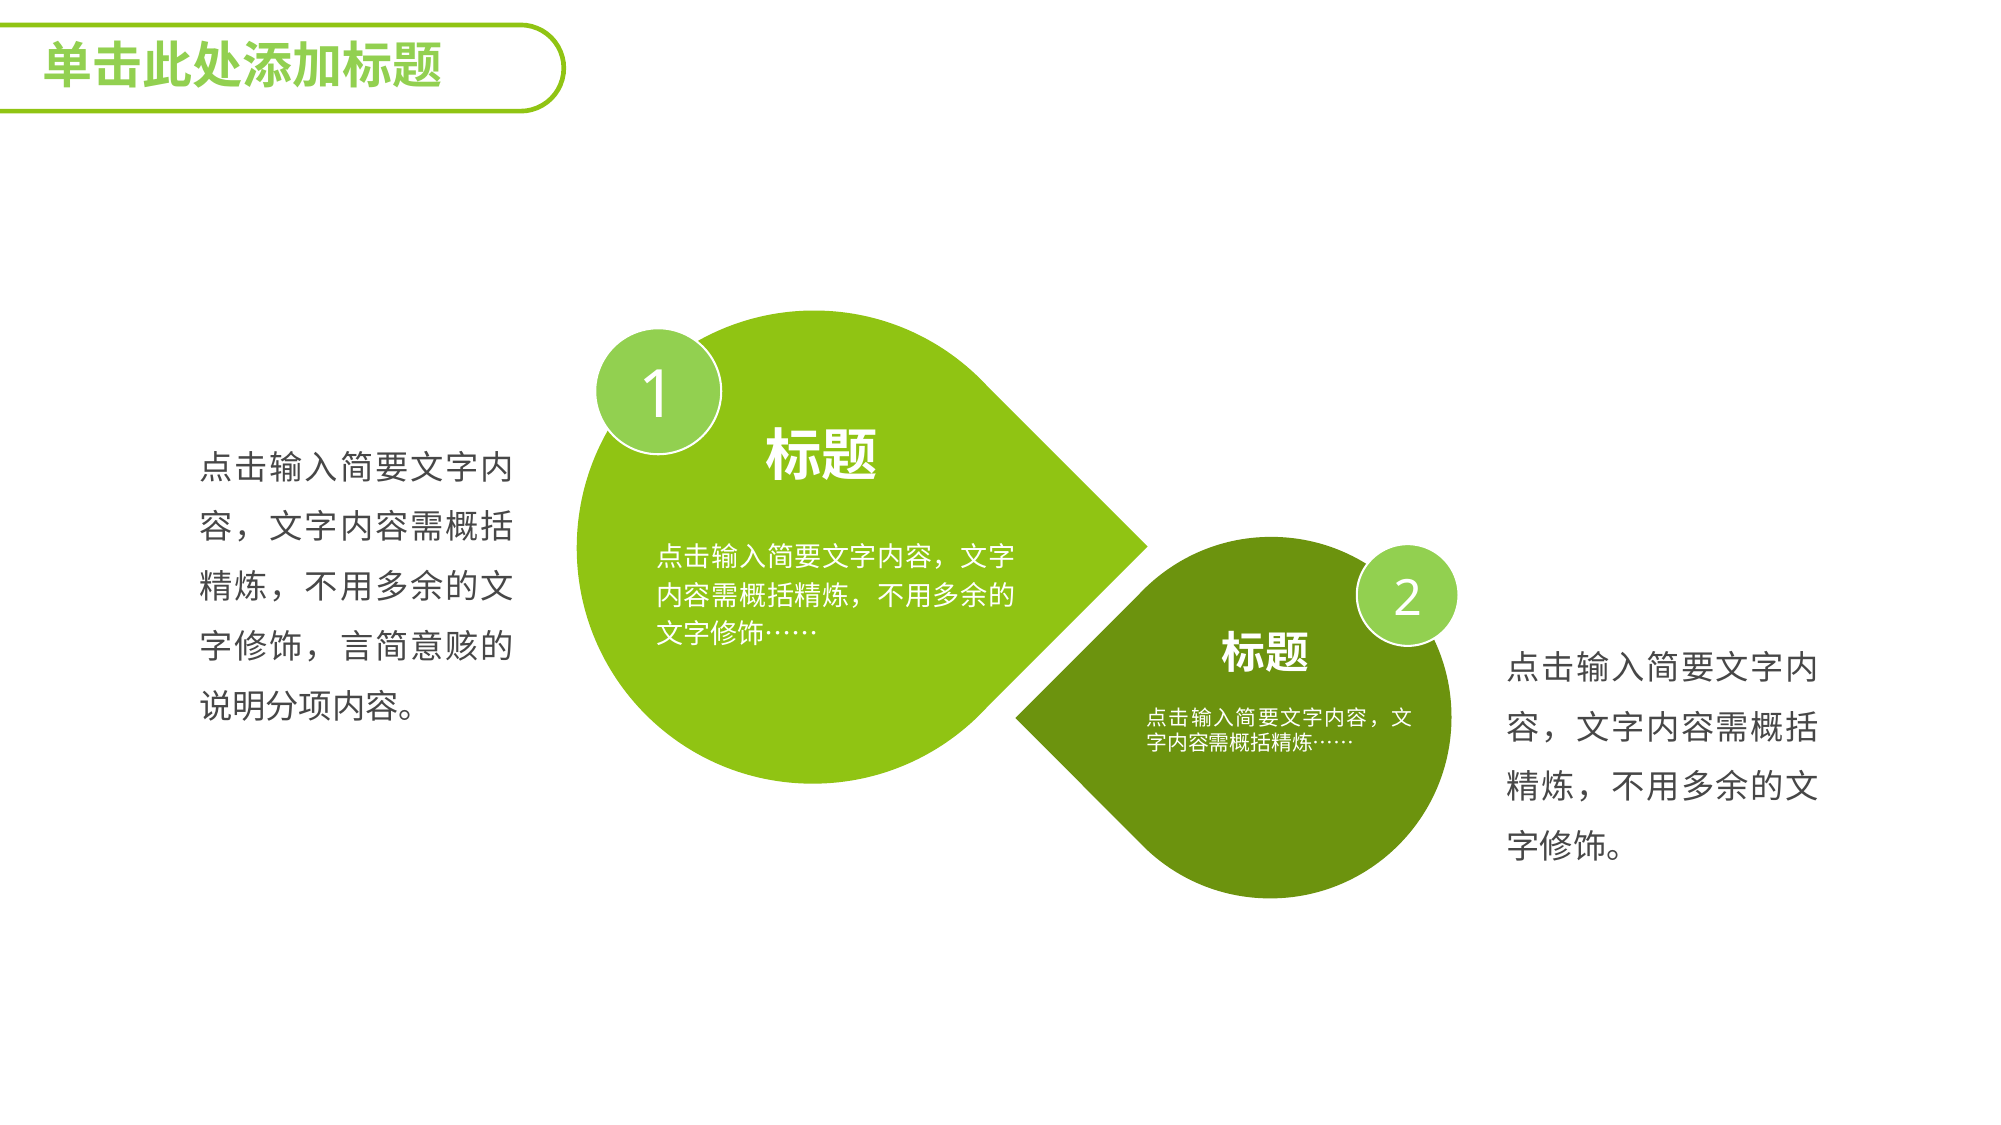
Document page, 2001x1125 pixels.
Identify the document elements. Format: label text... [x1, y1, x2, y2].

text_box [1013, 535, 1453, 900]
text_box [0, 24, 564, 112]
text_box 点击输入简要文字内容，文字内容需概括精炼，不用多余的文字修饰，言简意赅的说明分项内容。 [199, 425, 515, 726]
text_box 1 [594, 327, 723, 456]
text_box 点击输入简要文字内容，文字内容需概括精炼，不用多余的文字修饰…… [656, 532, 1016, 650]
text_box [575, 309, 1150, 785]
text_box 标题 [745, 409, 898, 497]
text_box 标题 [1201, 614, 1329, 687]
text_box 2 [1355, 543, 1460, 647]
text_box 点击输入简要文字内容，文字内容需概括精炼…… [1146, 704, 1413, 755]
text_box 点击输入简要文字内容，文字内容需概括精炼，不用多余的文字修饰。 [1506, 625, 1820, 866]
